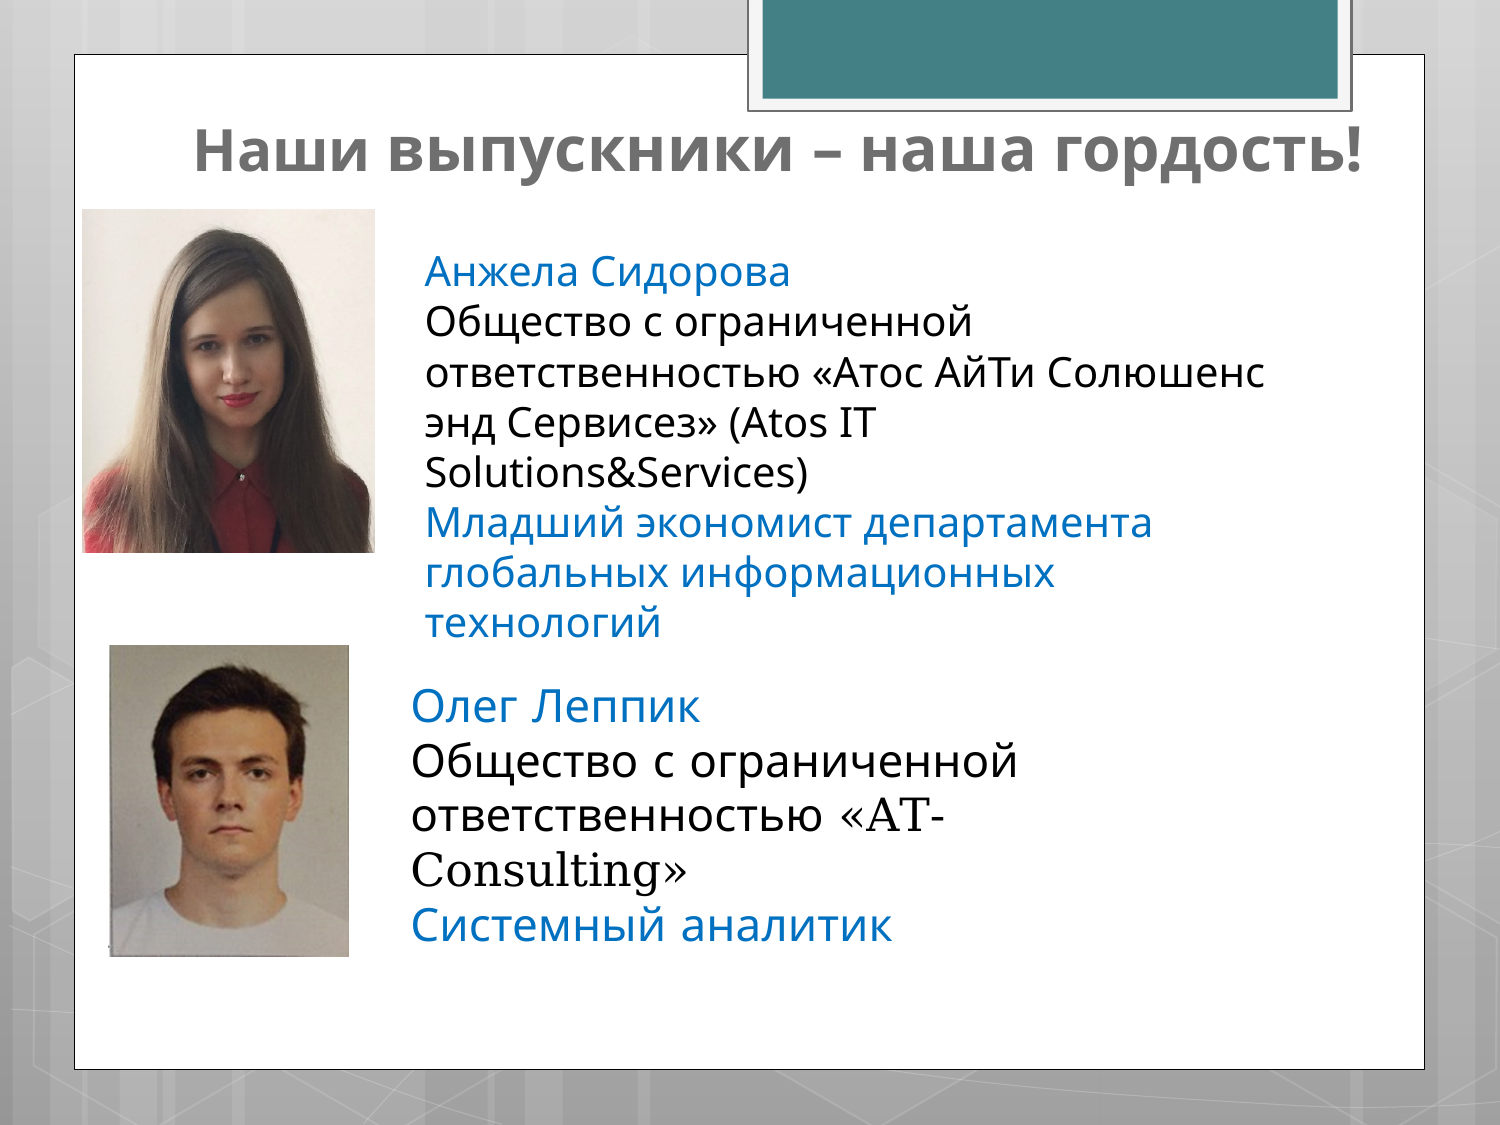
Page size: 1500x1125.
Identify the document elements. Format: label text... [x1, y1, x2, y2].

title Наши выпускники – наша гордость! [81, 78, 1476, 192]
picture [108, 644, 349, 957]
picture [82, 209, 375, 553]
text_box Анжела Сидорова Общество с ограниченной ответственностью «Атос АйТи Солюшенс энд Сервисез» (Atos IT Solutions&Services) Младший экономист департамента глобальных информационных технологий [409, 237, 1284, 653]
text_box Олег Леппик Общество с ограниченной ответственностью «AT-Consulting» Системный аналитик [395, 668, 1235, 959]
